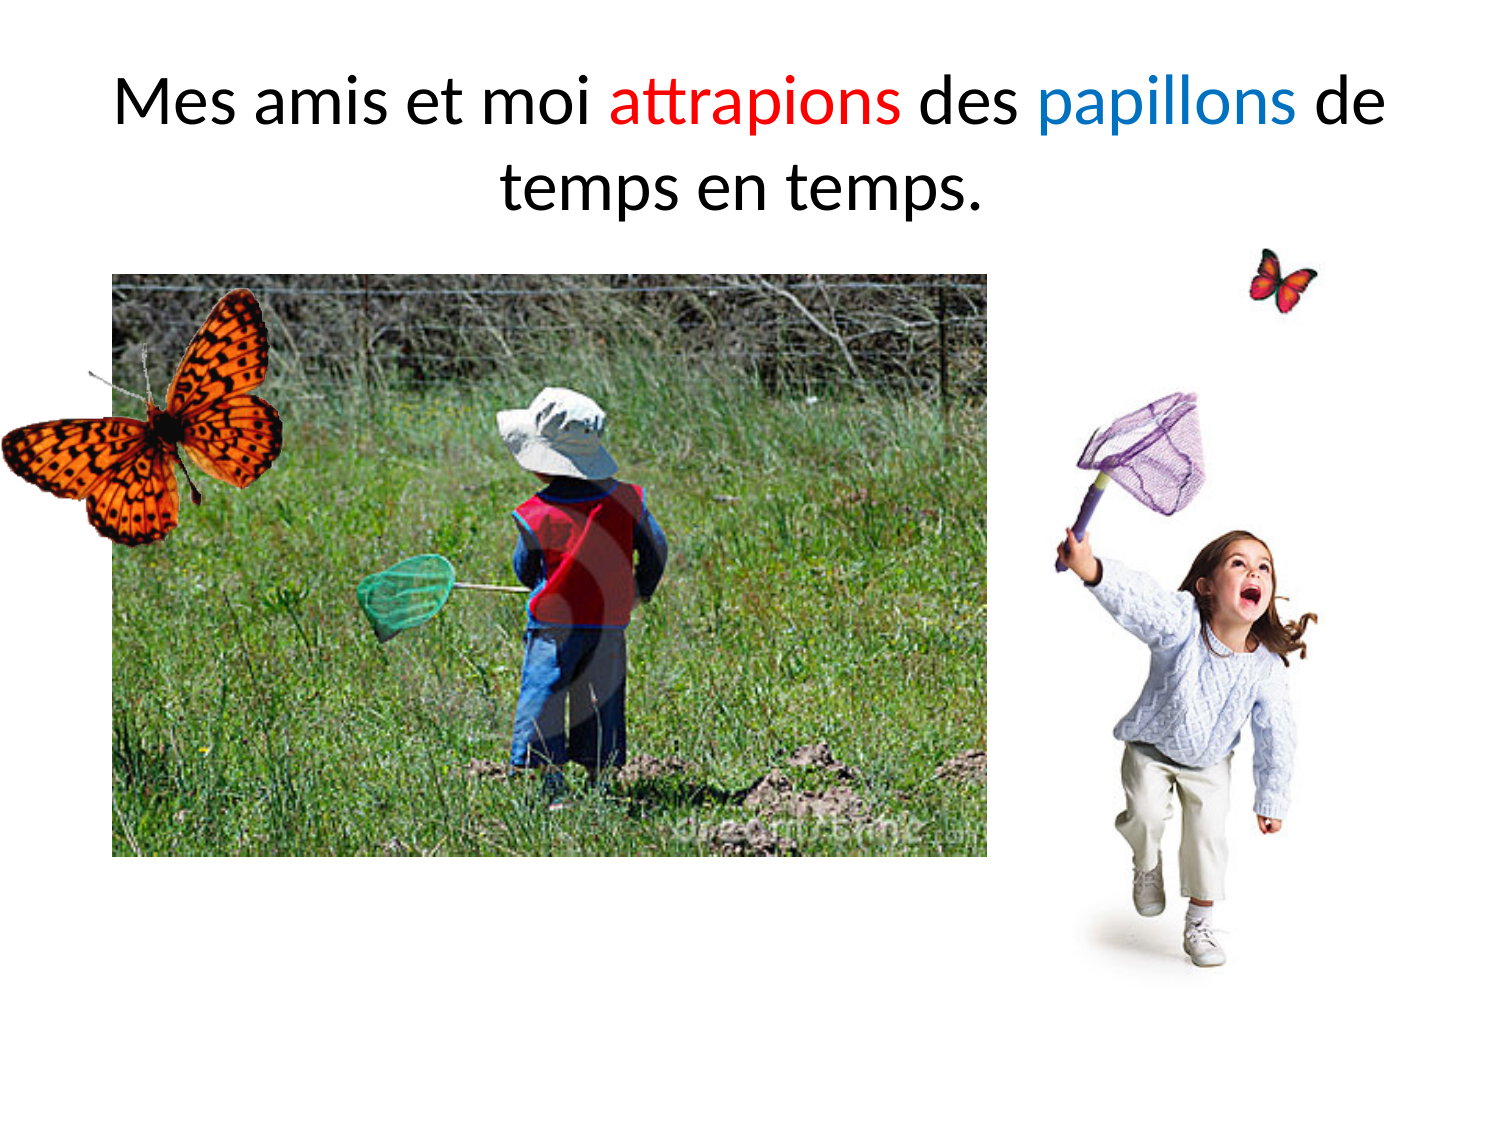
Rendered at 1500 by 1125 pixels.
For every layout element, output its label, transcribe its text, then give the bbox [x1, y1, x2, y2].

title Mes amis et moi attrapions des papillons de temps en temps. [75, 45, 1425, 233]
picture [0, 224, 1457, 1054]
